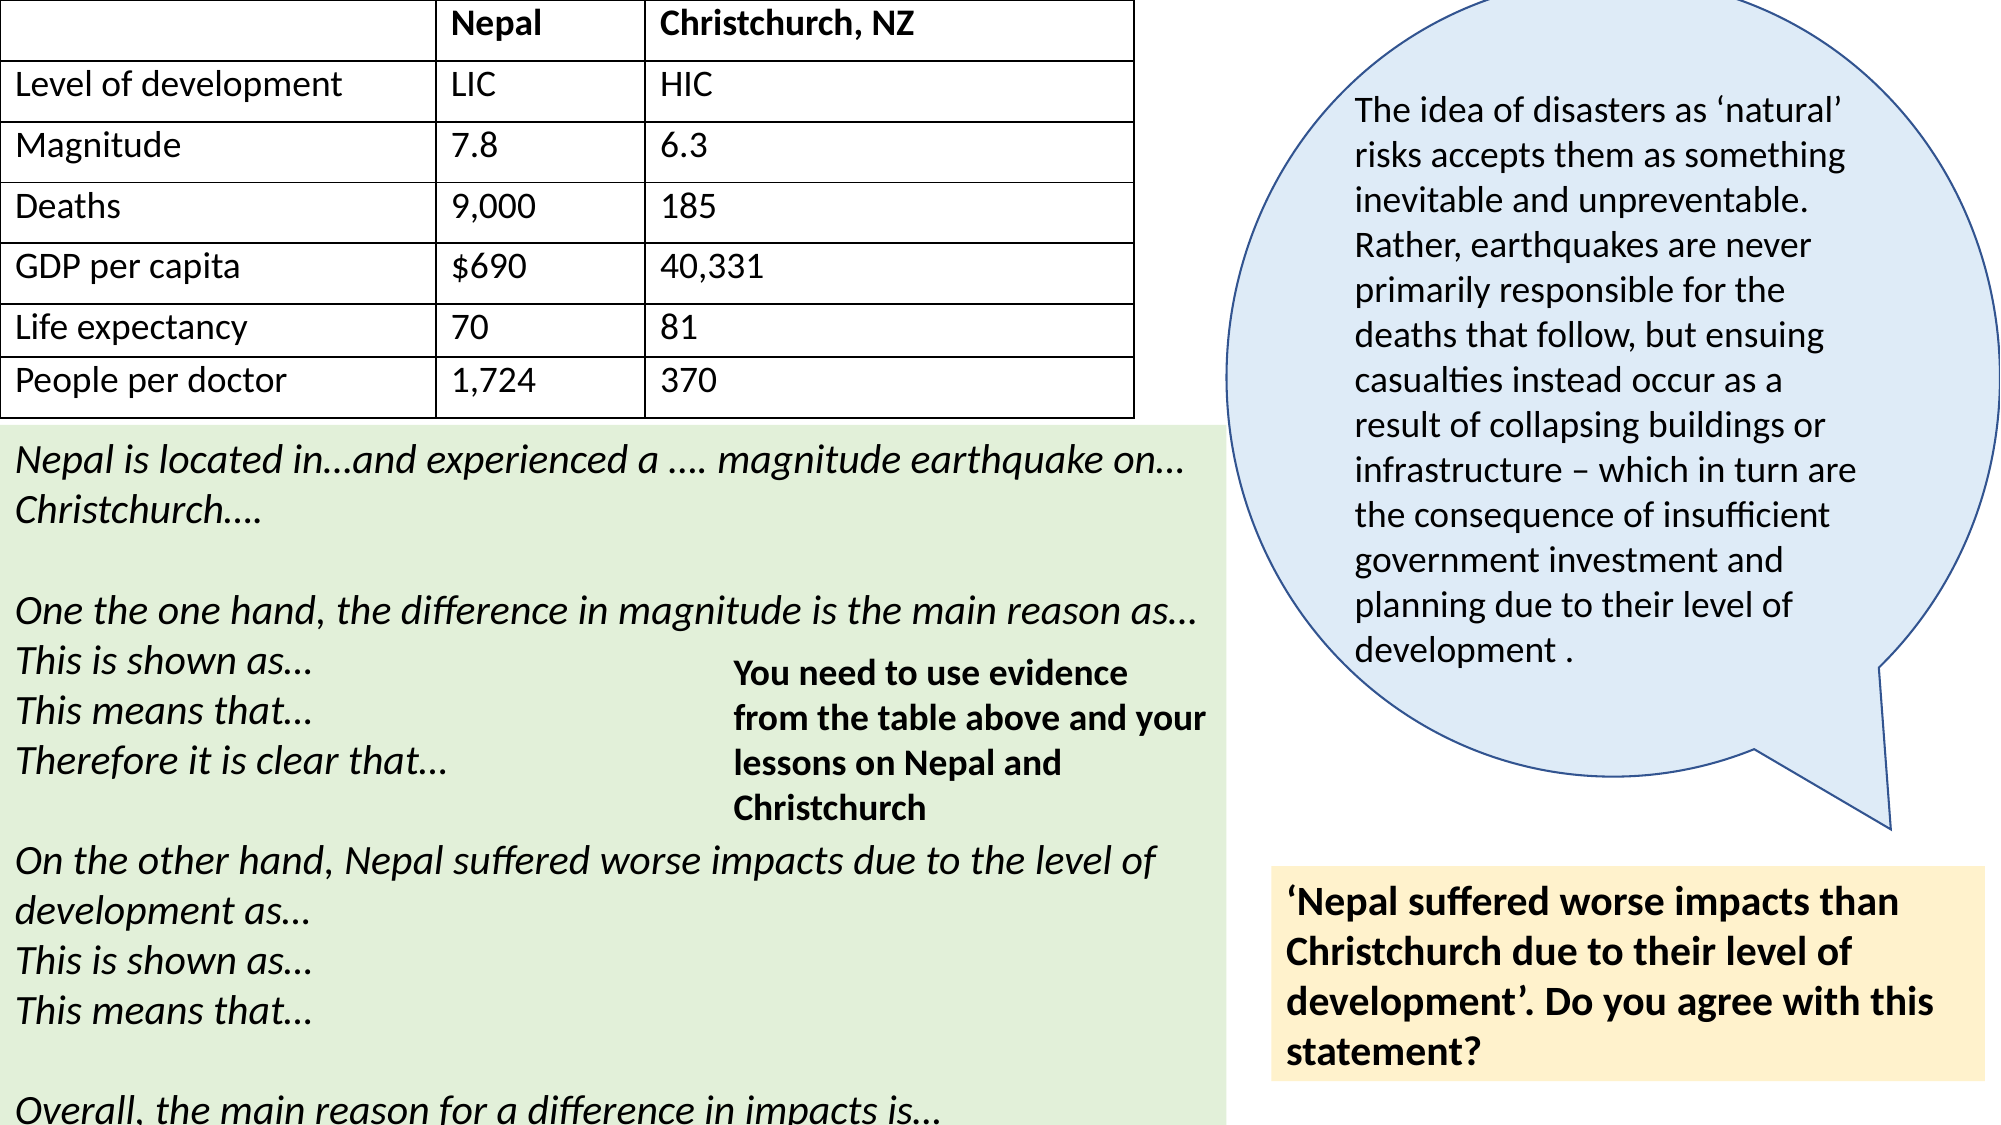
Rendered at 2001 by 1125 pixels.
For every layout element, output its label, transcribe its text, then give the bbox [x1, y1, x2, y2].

table_cell People per doctor [1, 358, 435, 417]
table_cell HIC [646, 62, 1133, 121]
text_box ‘Nepal suffered worse impacts than Christchurch due to their level of development’. Do you agree with this statement? [1271, 866, 1985, 1082]
table_header [1, 1, 435, 60]
table_cell 9,000 [437, 183, 644, 242]
table_cell 185 [646, 183, 1133, 242]
table_header Christchurch, NZ [646, 1, 1133, 60]
text_box You need to use evidence from the table above and your lessons on Nepal and Christchurch [718, 640, 1227, 836]
table_header Nepal [437, 1, 644, 60]
table_cell LIC [437, 62, 644, 121]
table_cell Life expectancy [1, 305, 435, 356]
text_box The idea of disasters as ‘natural’ risks accepts them as something inevitable and unpreventable. Rather, earthquakes are never primarily responsible for the deaths that follow, but ensuing casualties instead occur as a result of collapsing buildings or infrastructure – which in turn are the consequence of insufficient government investment and planning due to their level of development . [1225, 0, 2000, 832]
table_cell 40,331 [646, 244, 1133, 303]
text_box Nepal is located in…and experienced a …. magnitude earthquake on… Christchurch…. One the one hand, the difference in magnitude is the main reason as… This is shown as… This means that… Therefore it is clear that… On the other hand, Nepal suffered worse impacts due to the level of development as… This is shown as… This means that… Overall, the main reason for a difference in impacts is… [0, 424, 1227, 1125]
table_cell 1,724 [437, 358, 644, 417]
table_cell 81 [646, 305, 1133, 356]
table_cell $690 [437, 244, 644, 303]
table_cell Deaths [1, 183, 435, 242]
table_cell 70 [437, 305, 644, 356]
table_cell Level of development [1, 62, 435, 121]
table_cell 6.3 [646, 123, 1133, 182]
table_cell 7.8 [437, 123, 644, 182]
table_cell GDP per capita [1, 244, 435, 303]
table_cell 370 [646, 358, 1133, 417]
table_cell Magnitude [1, 123, 435, 182]
